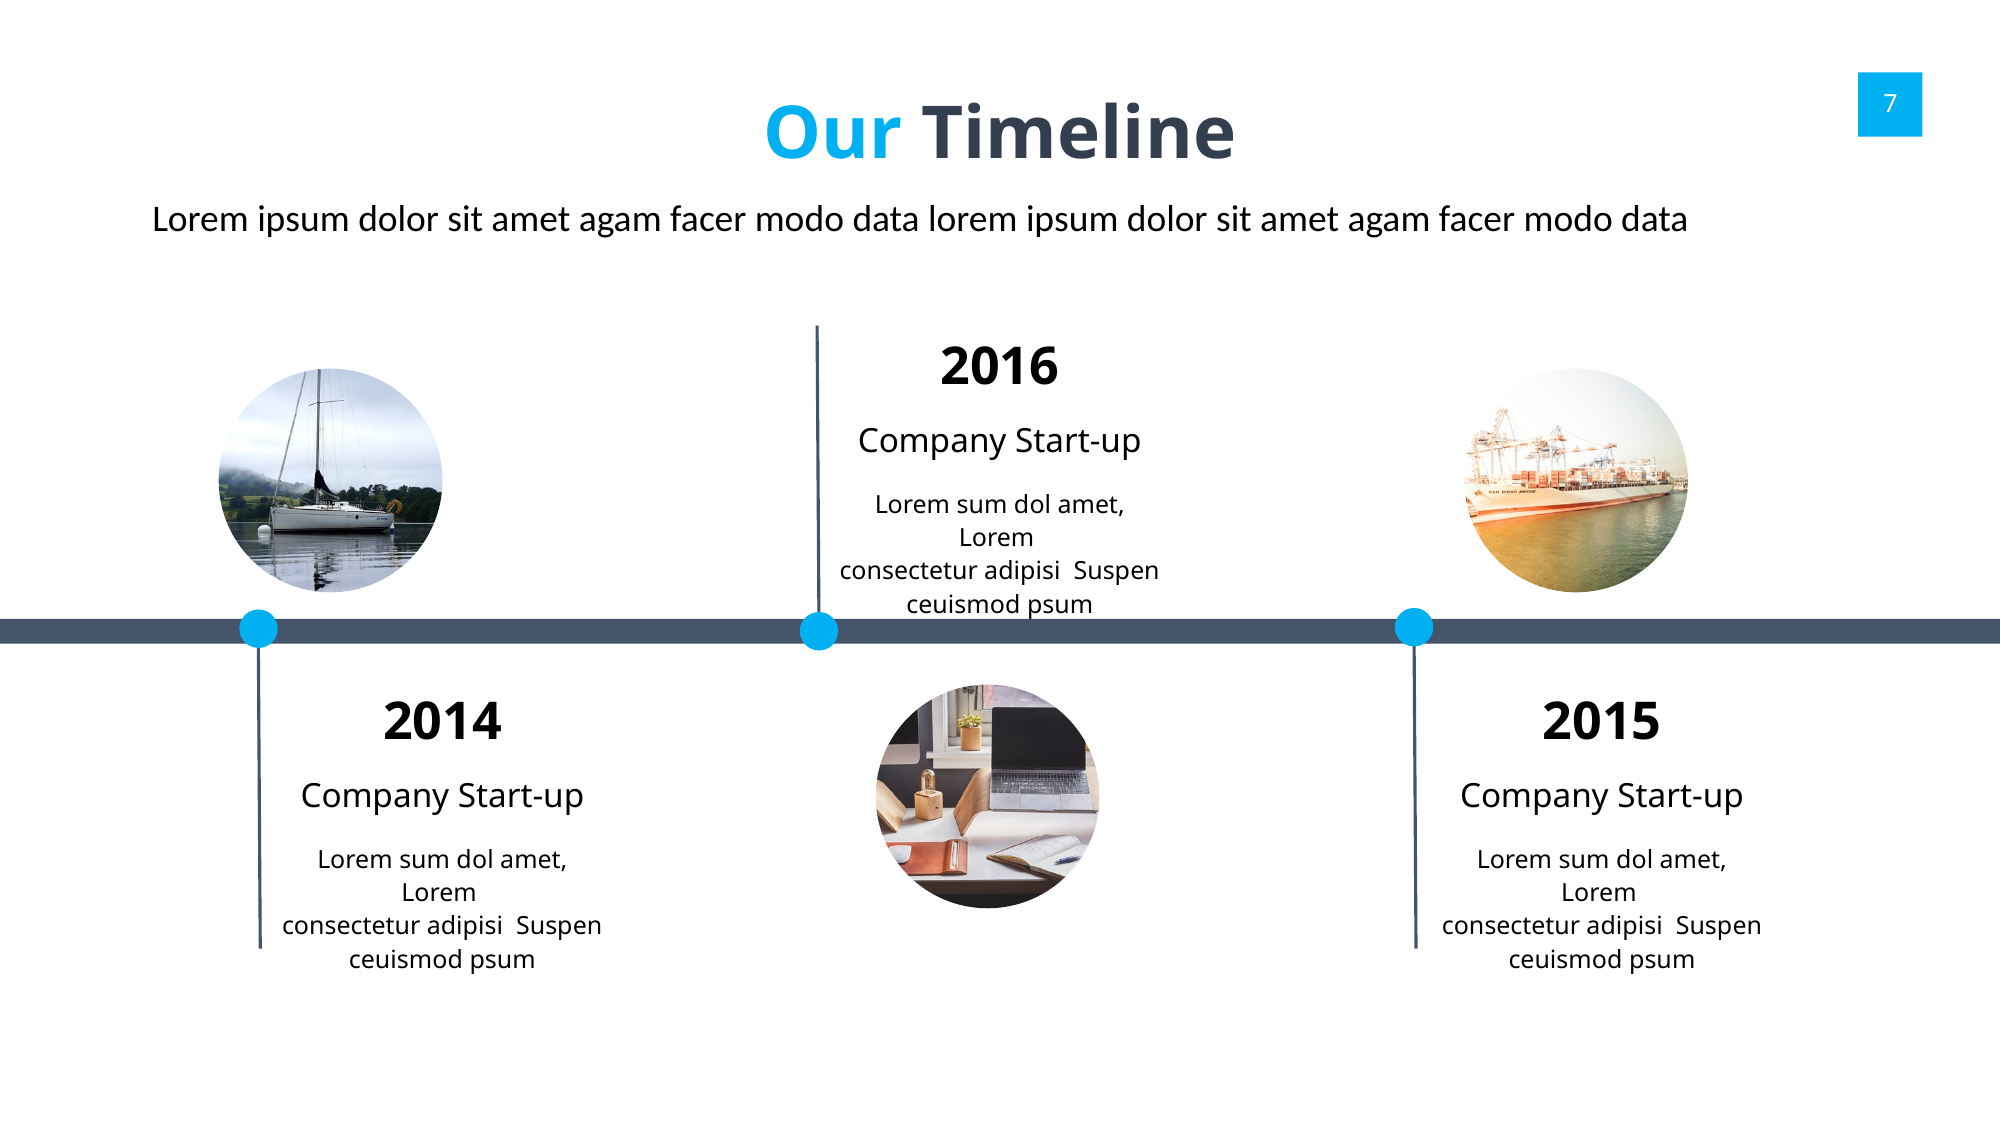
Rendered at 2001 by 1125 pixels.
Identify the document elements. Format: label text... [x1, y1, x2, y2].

subtitle Lorem ipsum dolor sit amet agam facer modo data lorem ipsum dolor sit amet agam facer modo data [137, 191, 1863, 227]
slide_number 7 [1863, 78, 1927, 130]
text_box [835, 618, 1402, 645]
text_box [250, 680, 635, 949]
text_box [1426, 618, 2000, 645]
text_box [1410, 680, 1414, 949]
picture [1464, 368, 1689, 593]
title Our Timeline [137, 78, 1863, 191]
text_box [1416, 680, 1794, 949]
picture [218, 368, 443, 593]
text_box [1393, 606, 1435, 648]
text_box [272, 618, 803, 645]
text_box [0, 618, 245, 645]
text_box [808, 325, 817, 594]
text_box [819, 325, 1192, 594]
text_box [238, 608, 279, 649]
text_box [798, 610, 840, 652]
picture [875, 684, 1100, 909]
